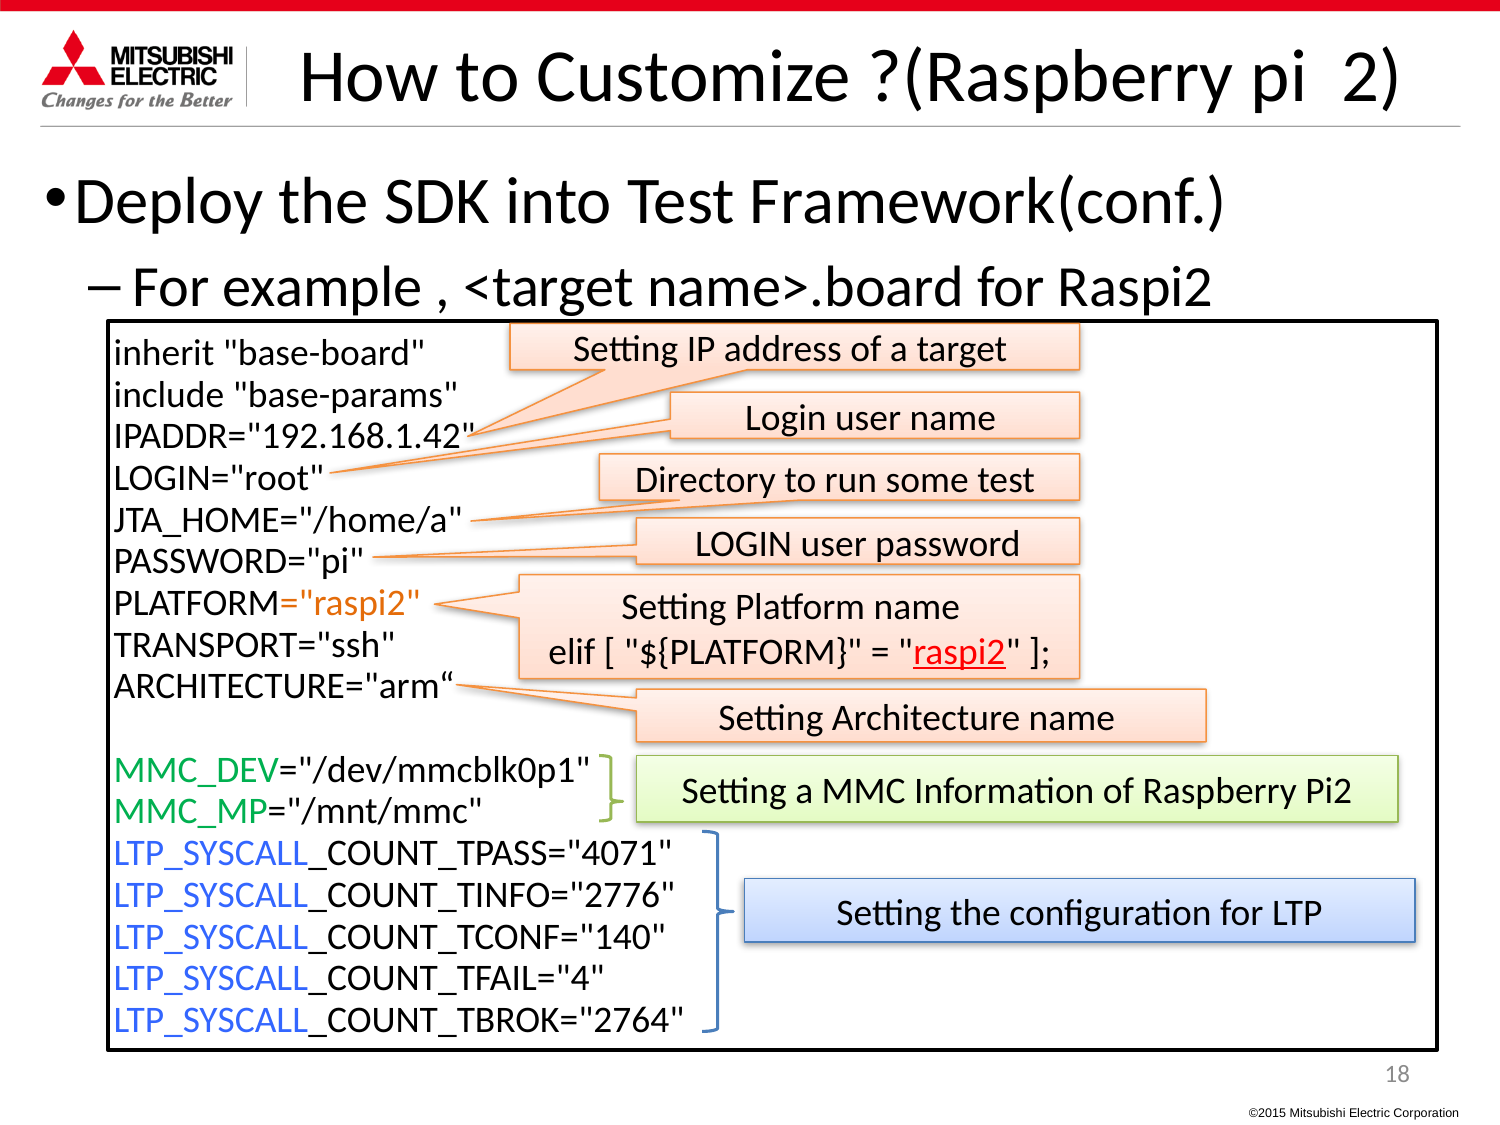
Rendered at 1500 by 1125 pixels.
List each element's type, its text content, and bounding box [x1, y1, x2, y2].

text_box [702, 830, 734, 1033]
text_box Login user name [329, 391, 1081, 474]
slide_number 18 [1074, 1042, 1425, 1103]
text_box Setting a MMC Information of Raspberry Pi2 [636, 755, 1399, 823]
text_box Setting IP address of a target [466, 322, 1081, 438]
title How to Customize ?(Raspberry pi 2) [242, 30, 1461, 112]
picture [0, 0, 1500, 1125]
text_box Setting the configuration for LTP [744, 878, 1416, 943]
text_box LOGIN user password [372, 517, 1081, 565]
list Deploy the SDK into Test Framework(conf.) For example , <target name>.board for Raspi2 [29, 149, 1483, 1035]
text_box inherit "base-board" include "base-params" IPADDR="192.168.1.42" LOGIN="root" JTA_HOME="/home/a" PASSWORD="pi" PLATFORM="raspi2" TRANSPORT="ssh" ARCHITECTURE="arm“ MMC_DEV="/dev/mmcblk0p1" MMC_MP="/mnt/mmc" LTP_SYSCALL_COUNT_TPASS="4071" LTP_SYSCALL_COUNT_TINFO="2776" LTP_SYSCALL_COUNT_TCONF="140" LTP_SYSCALL_COUNT_TFAIL="4" LTP_SYSCALL_COUNT_TBROK="2764" [106, 319, 1439, 1052]
text_box [599, 754, 624, 822]
text_box Directory to run some test [470, 453, 1081, 522]
text_box Setting Architecture name [455, 683, 1207, 743]
text_box Setting Platform name elif [ "${PLATFORM}" = "raspi2" ]; [433, 573, 1081, 680]
